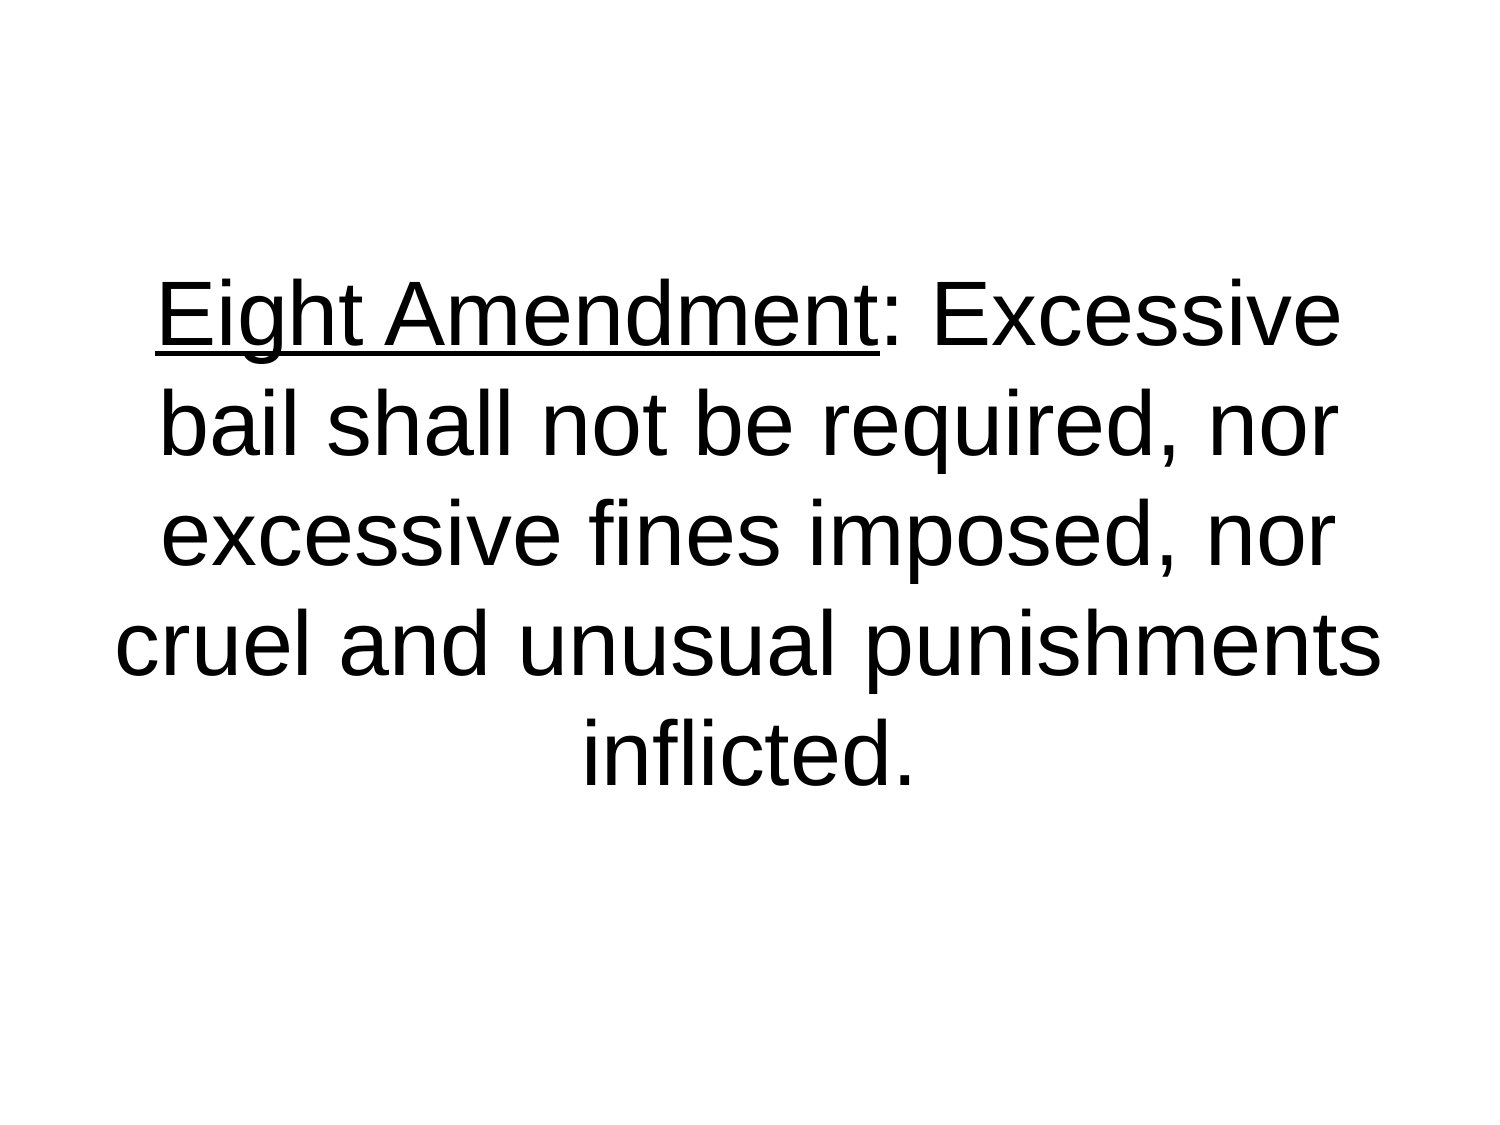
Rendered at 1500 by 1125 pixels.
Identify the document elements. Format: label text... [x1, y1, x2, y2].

title Eight Amendment: Excessive bail shall not be required, nor excessive fines imposed, nor cruel and unusual punishments inflicted. [74, 44, 1426, 1013]
